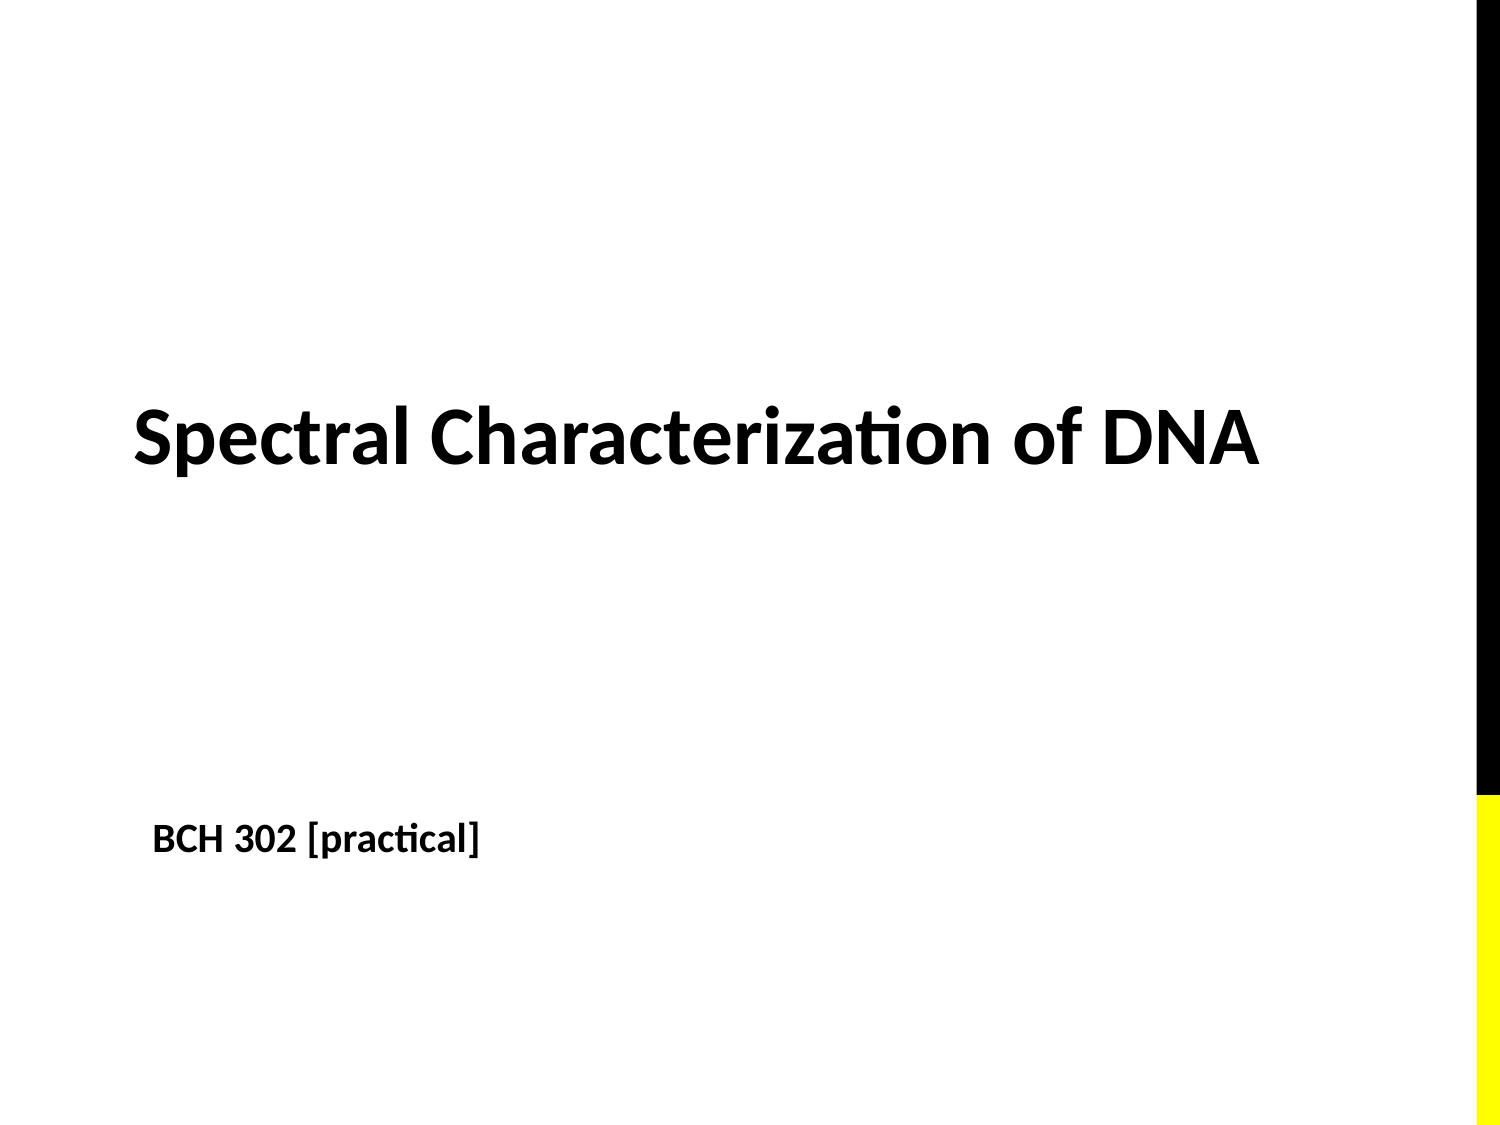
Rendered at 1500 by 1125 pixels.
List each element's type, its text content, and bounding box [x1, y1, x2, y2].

text_box Spectral Characterization of DNA [118, 373, 1276, 489]
text_box BCH 302 [practical] [137, 803, 496, 869]
